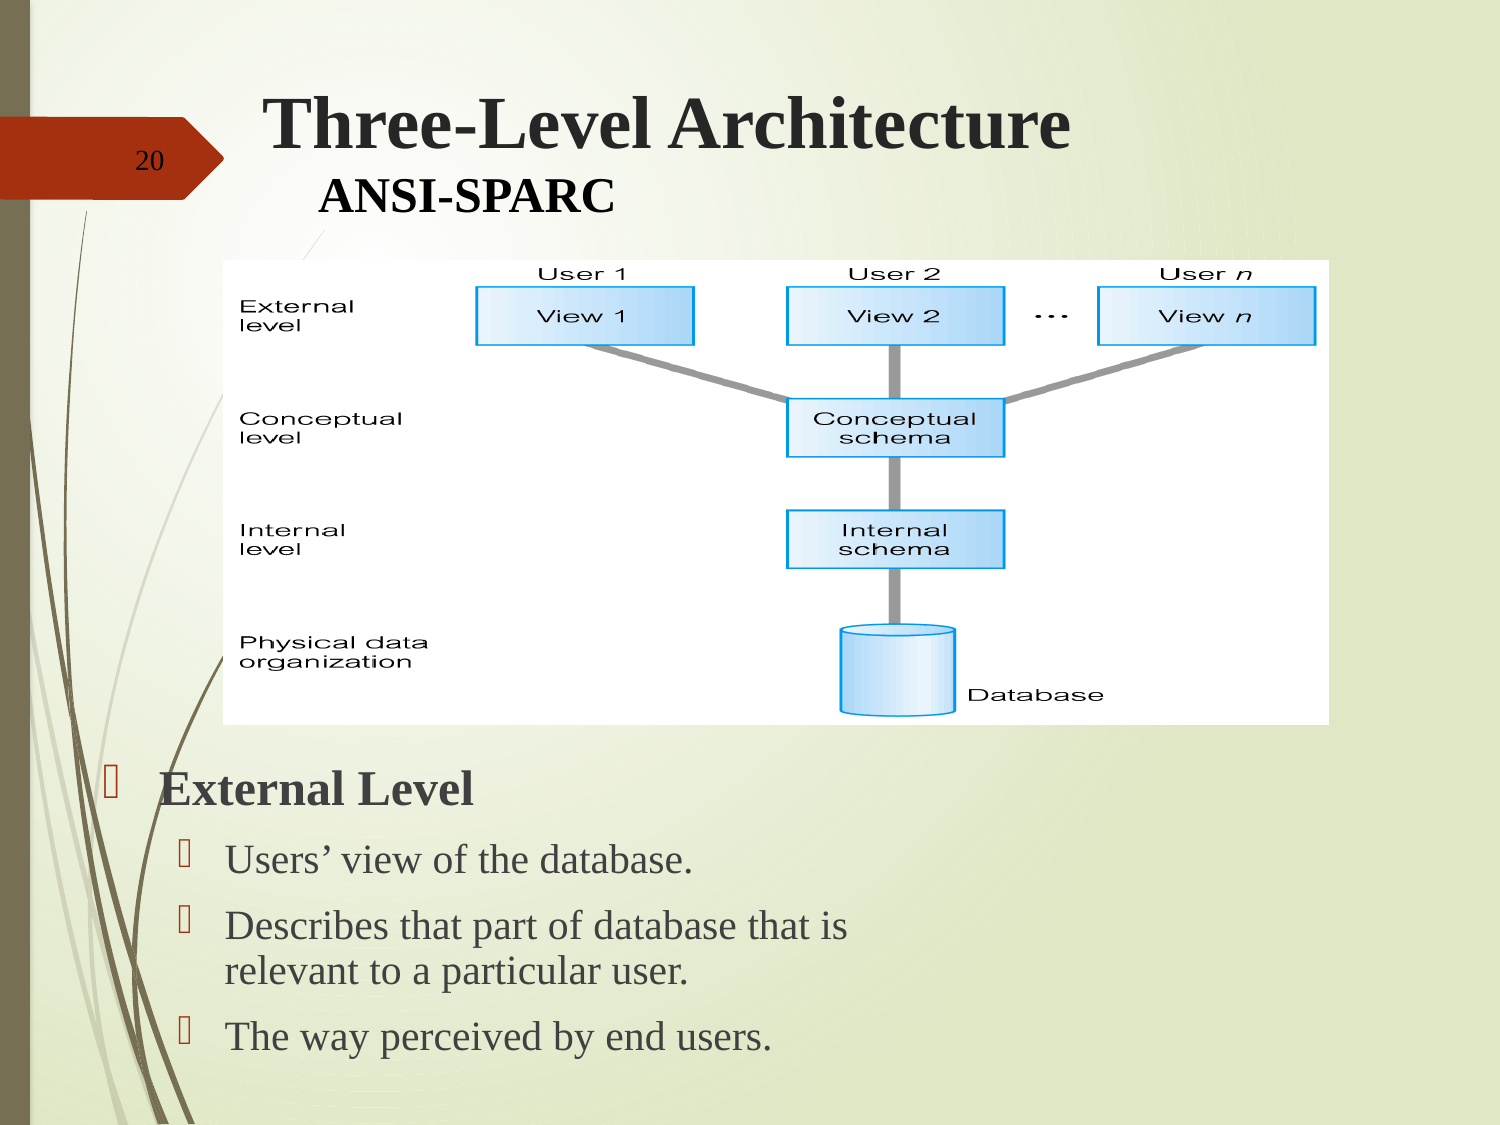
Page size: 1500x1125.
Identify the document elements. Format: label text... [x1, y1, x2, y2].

text_box Three-Level Architecture [247, 66, 1329, 172]
slide_number 20 [83, 129, 180, 190]
list External Level Users’ view of the database. Describes that part of database that is relevant to a particular user. The way perceived by end users. [87, 755, 978, 1098]
picture [223, 260, 1330, 725]
text_box ANSI-SPARC [303, 155, 632, 231]
